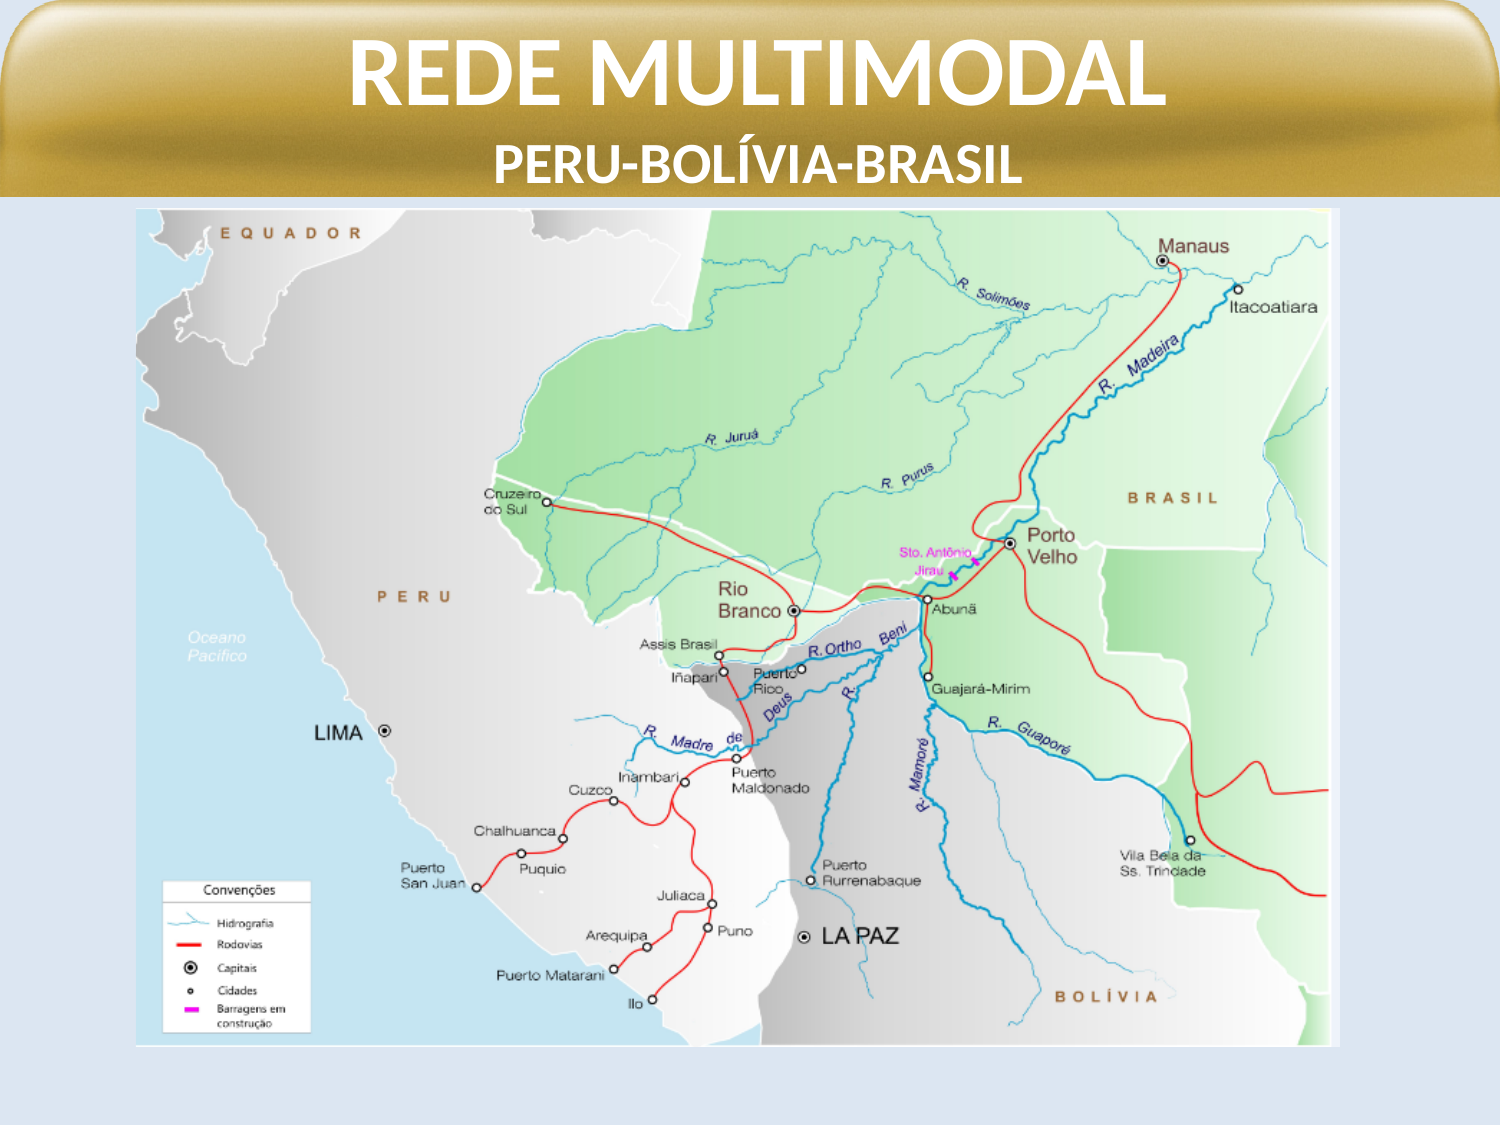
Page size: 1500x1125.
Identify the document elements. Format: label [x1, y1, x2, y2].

picture [0, 0, 1500, 197]
picture [135, 207, 1341, 1047]
